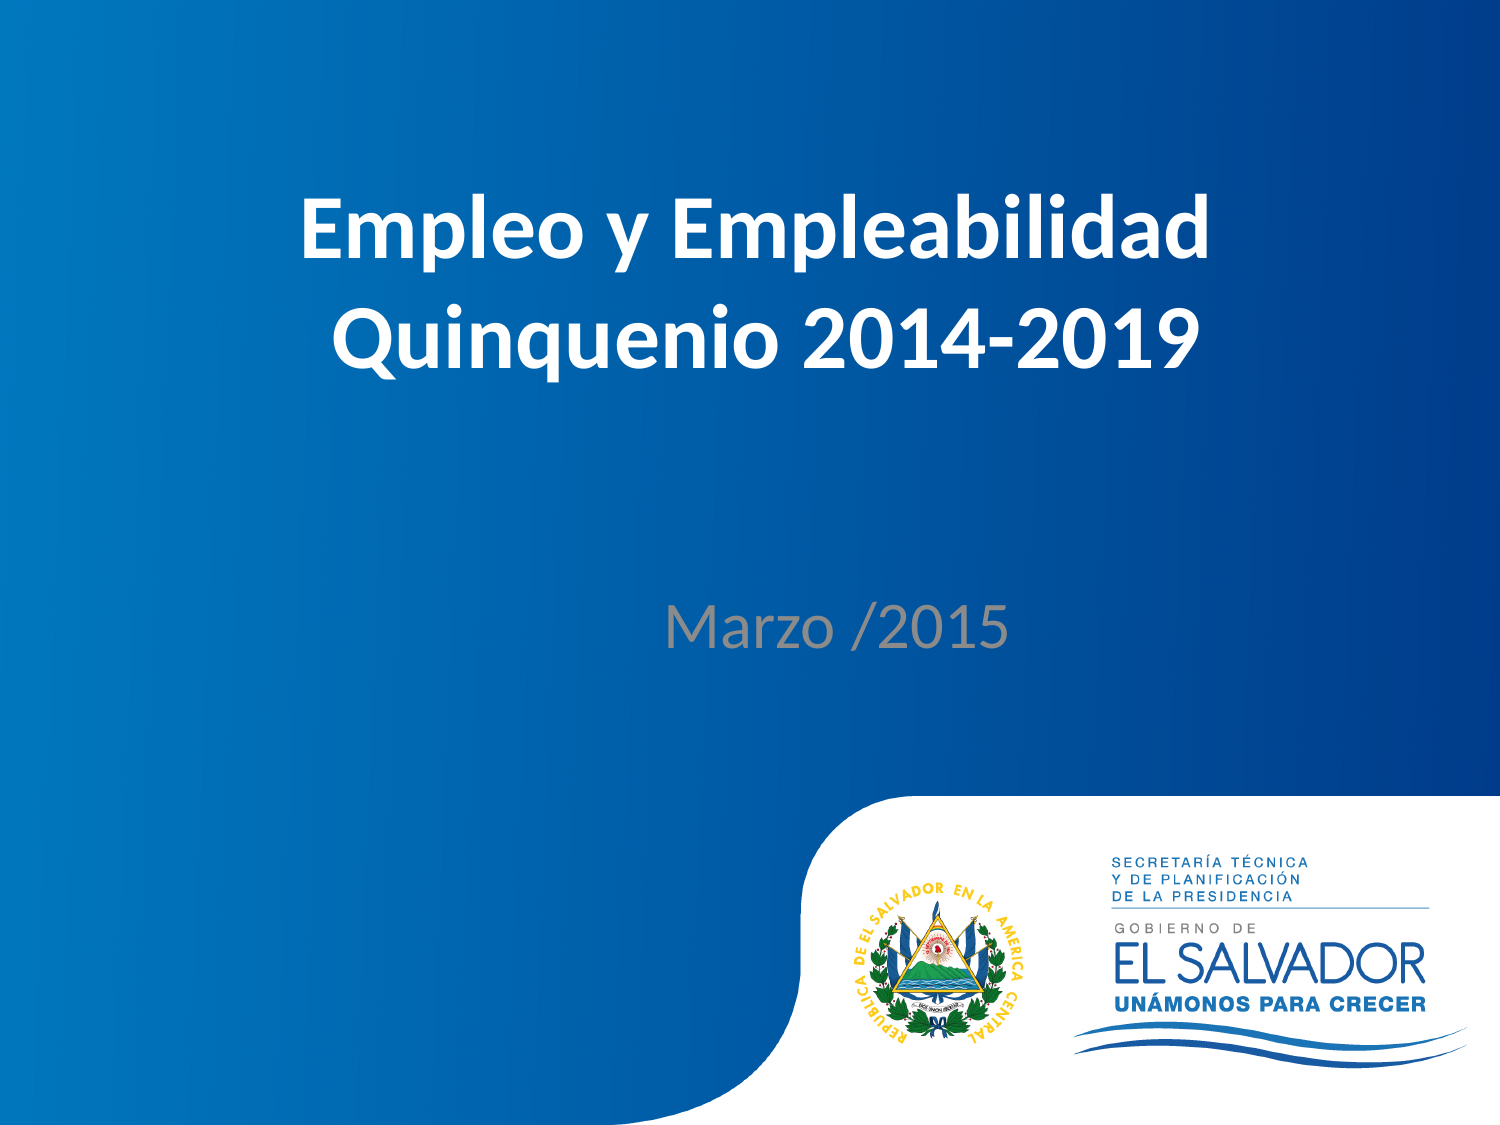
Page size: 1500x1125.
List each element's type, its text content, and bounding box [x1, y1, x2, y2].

picture [0, 0, 1500, 1125]
title Empleo y Empleabilidad Quinquenio 2014-2019 [129, 156, 1405, 398]
subtitle Marzo /2015 [383, 574, 1293, 732]
